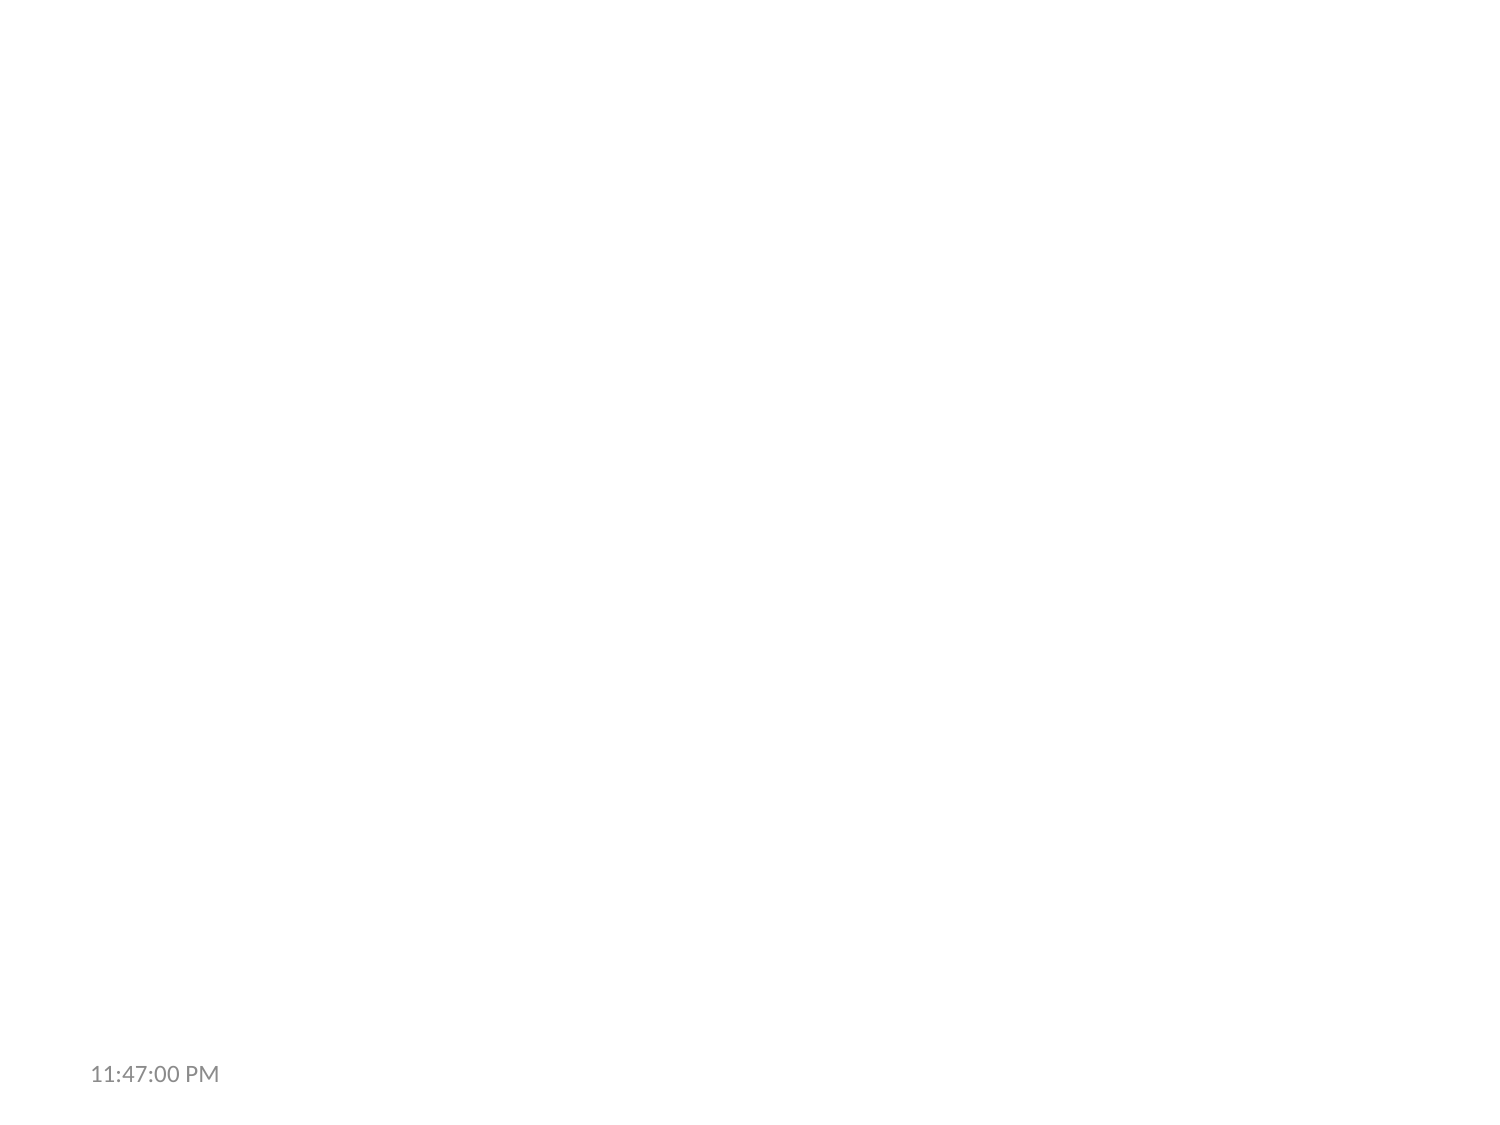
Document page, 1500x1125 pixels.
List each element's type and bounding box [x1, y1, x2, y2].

slide_number [75, 1042, 425, 1103]
